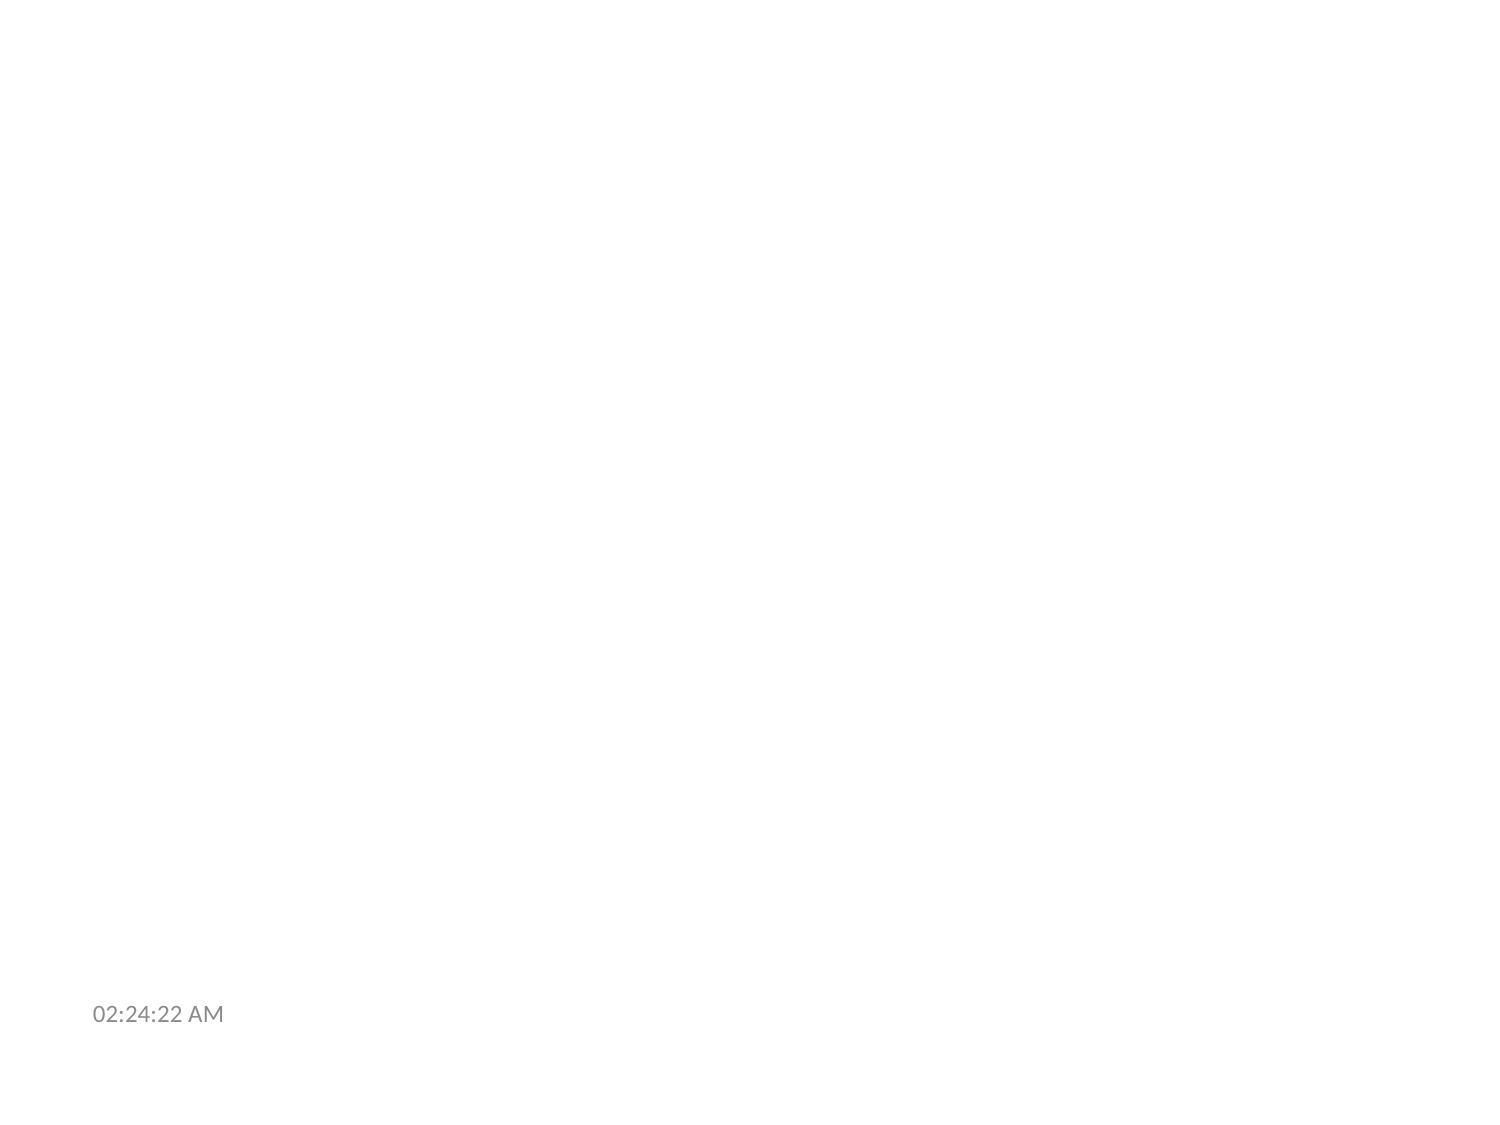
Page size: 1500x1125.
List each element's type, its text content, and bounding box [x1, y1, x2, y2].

text_box 3:35:09 PM [77, 982, 428, 1043]
